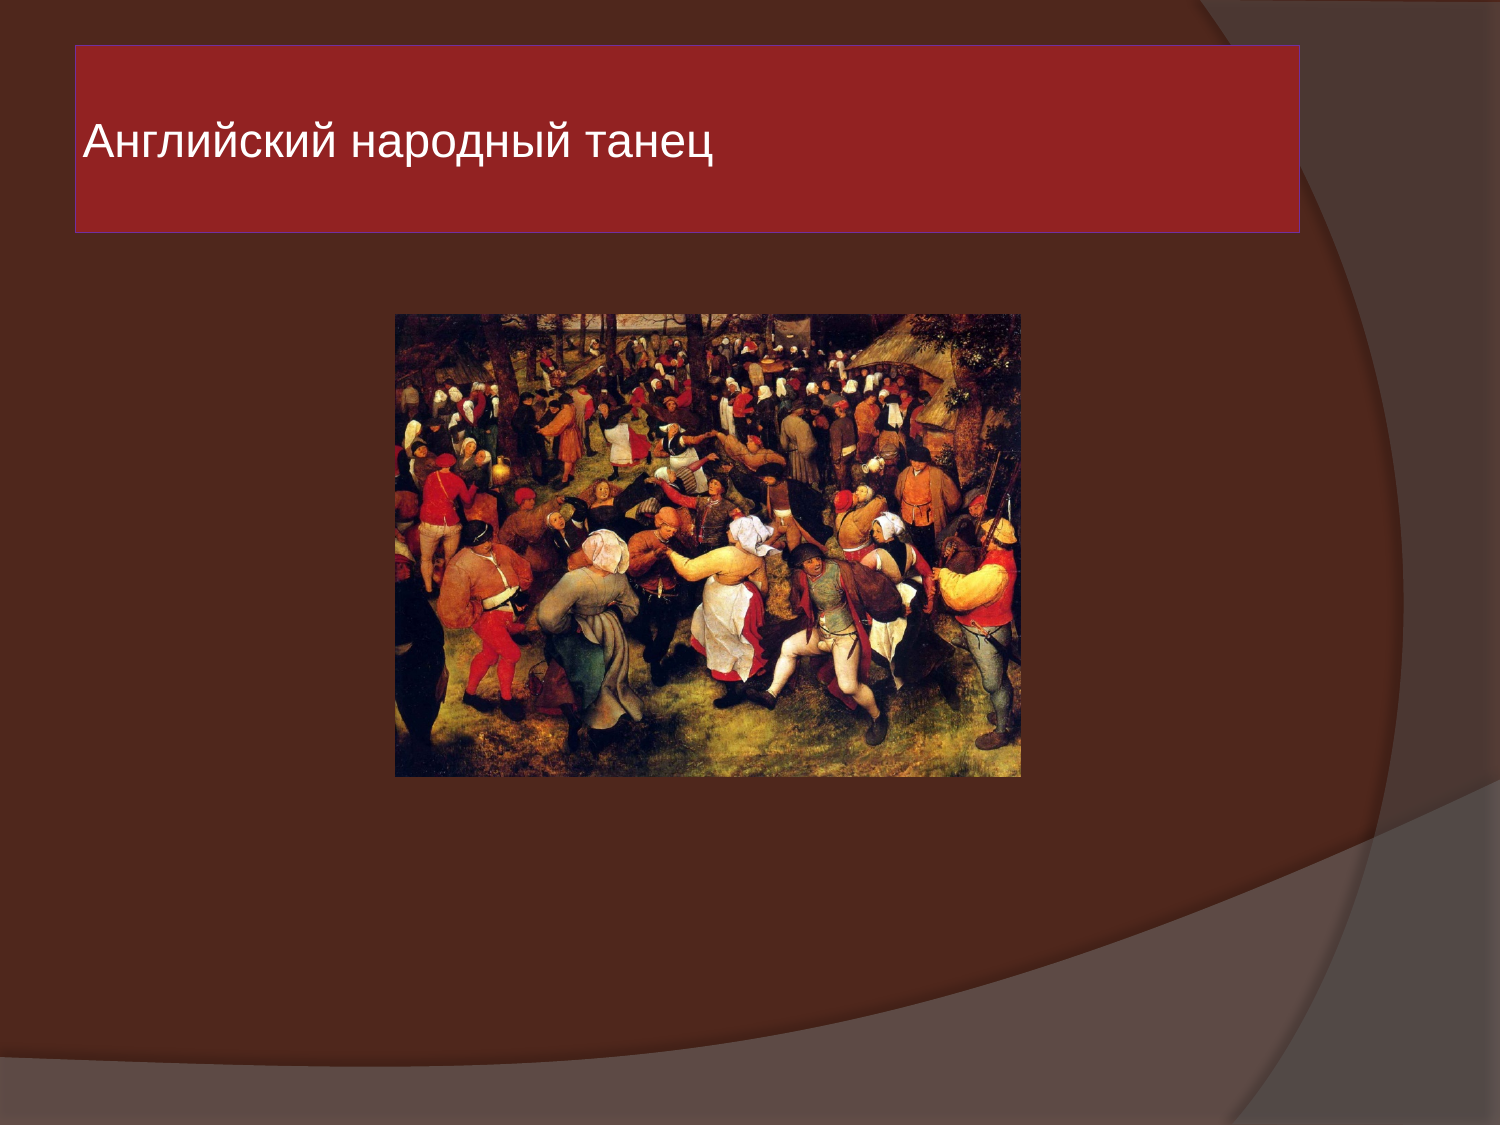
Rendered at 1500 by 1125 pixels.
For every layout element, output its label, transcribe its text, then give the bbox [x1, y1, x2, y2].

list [395, 314, 1022, 777]
title Английский народный танец [75, 45, 1300, 233]
